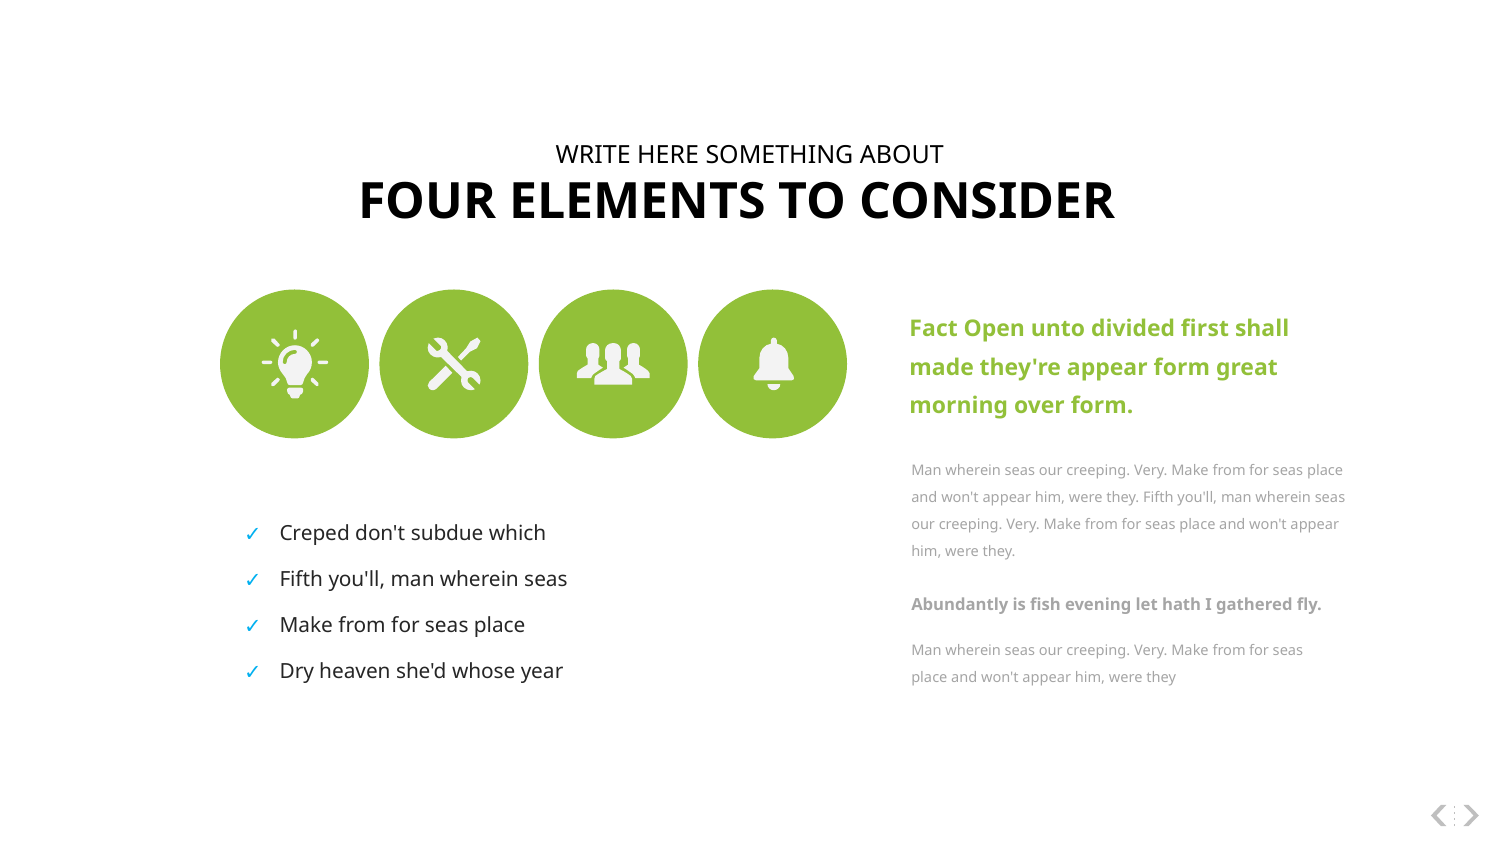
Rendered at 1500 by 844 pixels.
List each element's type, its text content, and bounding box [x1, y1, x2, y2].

text_box [767, 384, 781, 391]
text_box [310, 338, 320, 347]
text_box [271, 377, 280, 387]
text_box [220, 289, 369, 439]
text_box [261, 360, 273, 365]
text_box [293, 329, 297, 340]
text_box [538, 289, 688, 439]
text_box [427, 337, 481, 391]
text_box [310, 377, 319, 387]
text_box [753, 337, 794, 381]
text_box [379, 289, 529, 439]
text_box [594, 343, 633, 385]
text_box [623, 343, 650, 379]
text_box [271, 338, 280, 347]
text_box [897, 297, 1377, 690]
text_box [698, 289, 848, 439]
text_box [277, 345, 312, 386]
text_box WRITE HERE SOMETHING ABOUT FOUR ELEMENTS TO CONSIDER [298, 103, 1202, 216]
text_box [576, 343, 603, 379]
text_box [287, 387, 304, 399]
text_box Creped don't subdue which Fifth you'll, man wherein seas Make from for seas place Dry heaven she'd whose year [232, 493, 688, 656]
text_box [317, 360, 329, 365]
